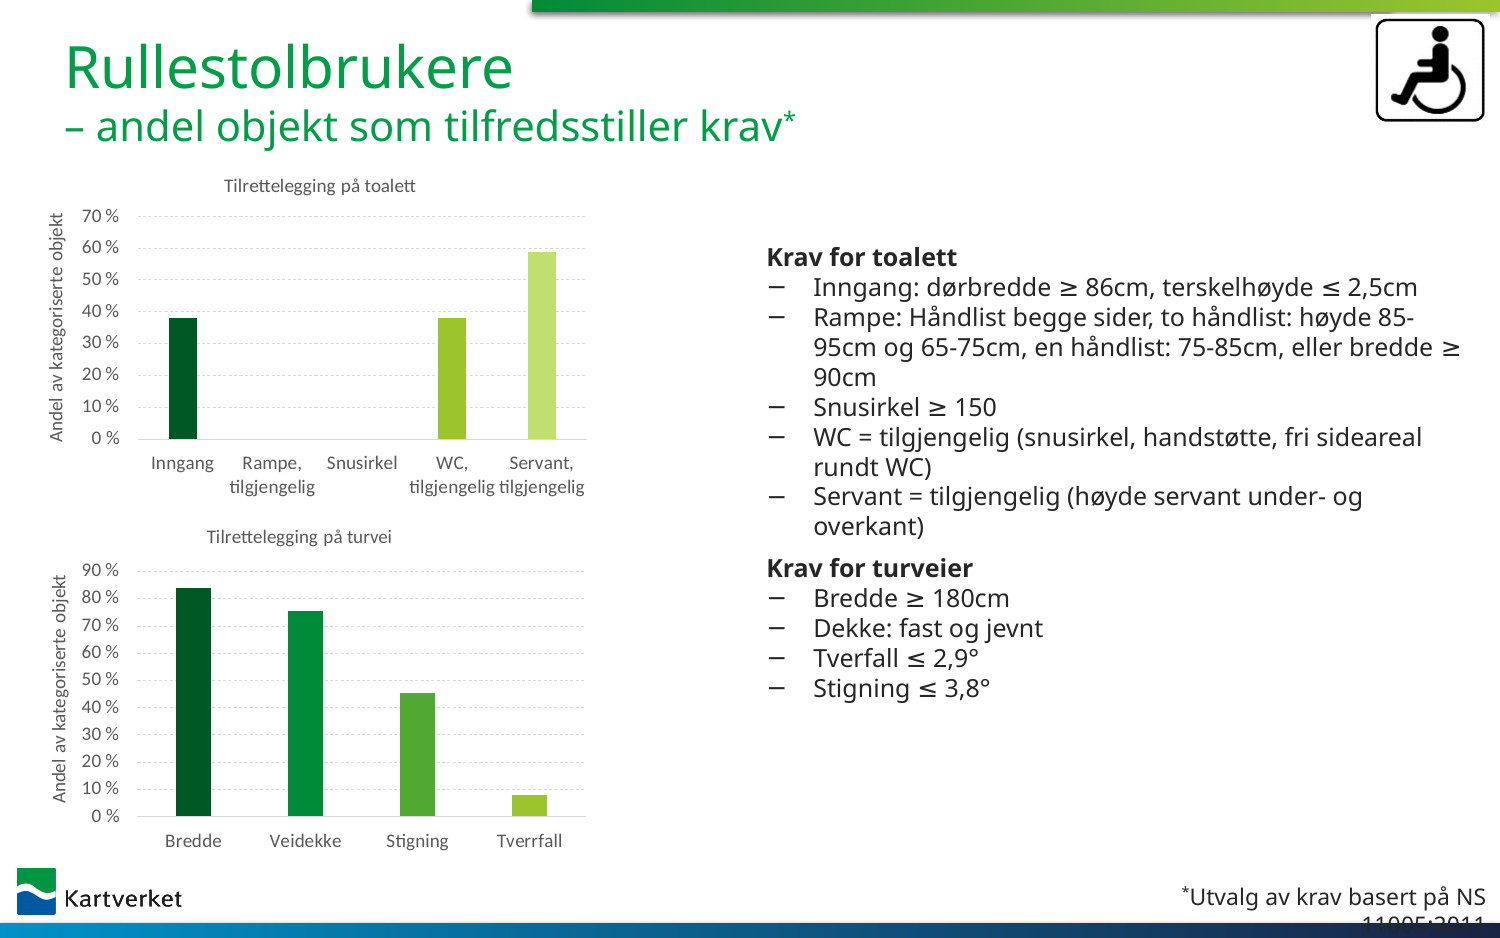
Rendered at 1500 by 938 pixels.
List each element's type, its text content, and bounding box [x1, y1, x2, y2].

text_box Rullestolbrukere – andel objekt som tilfredsstiller krav* [49, 14, 1431, 158]
text_box *Utvalg av krav basert på NS 11005:2011 [1068, 873, 1500, 938]
picture [1371, 13, 1491, 127]
text_box Krav for turveier Bredde ≥ 180cm Dekke: fast og jevnt Tverfall ≤ 2,9° Stigning ≤ 3,8° [751, 545, 1483, 710]
picture [41, 166, 598, 505]
text_box Krav for toalett Inngang: dørbredde ≥ 86cm, terskelhøyde ≤ 2,5cm Rampe: Håndlist begge sider, to håndlist: høyde 85-95cm og 65-75cm, en håndlist: 75-85cm, eller bredde ≥ 90cm Snusirkel ≥ 150 WC = tilgjengelig (snusirkel, handstøtte, fri sideareal rundt WC) Servant = tilgjengelig (høyde servant under- og overkant) [751, 234, 1483, 545]
picture [41, 520, 597, 859]
